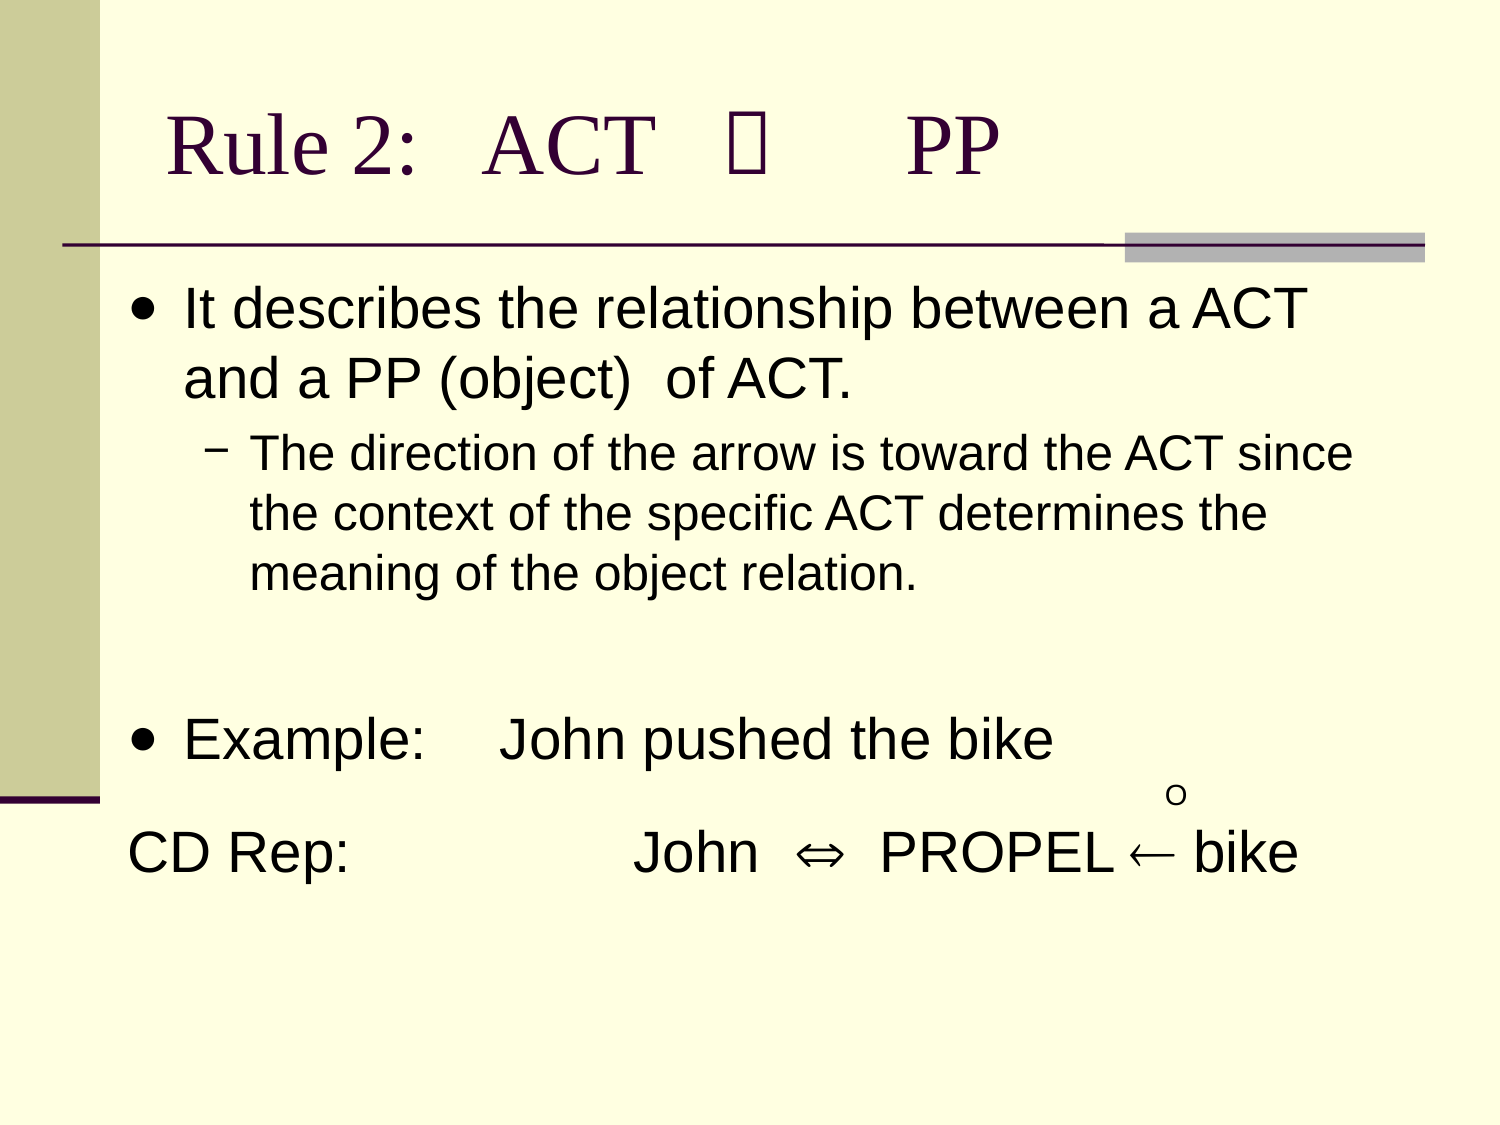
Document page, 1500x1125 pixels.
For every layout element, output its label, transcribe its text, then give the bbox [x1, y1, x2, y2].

list It describes the relationship between a ACT and a PP (object) of ACT. The direction of the arrow is toward the ACT since the context of the specific ACT determines the meaning of the object relation. Example: John pushed the bike O CD Rep: John  PROPEL  bike [112, 262, 1425, 1006]
title Rule 2: ACT  PP [150, 45, 1425, 234]
